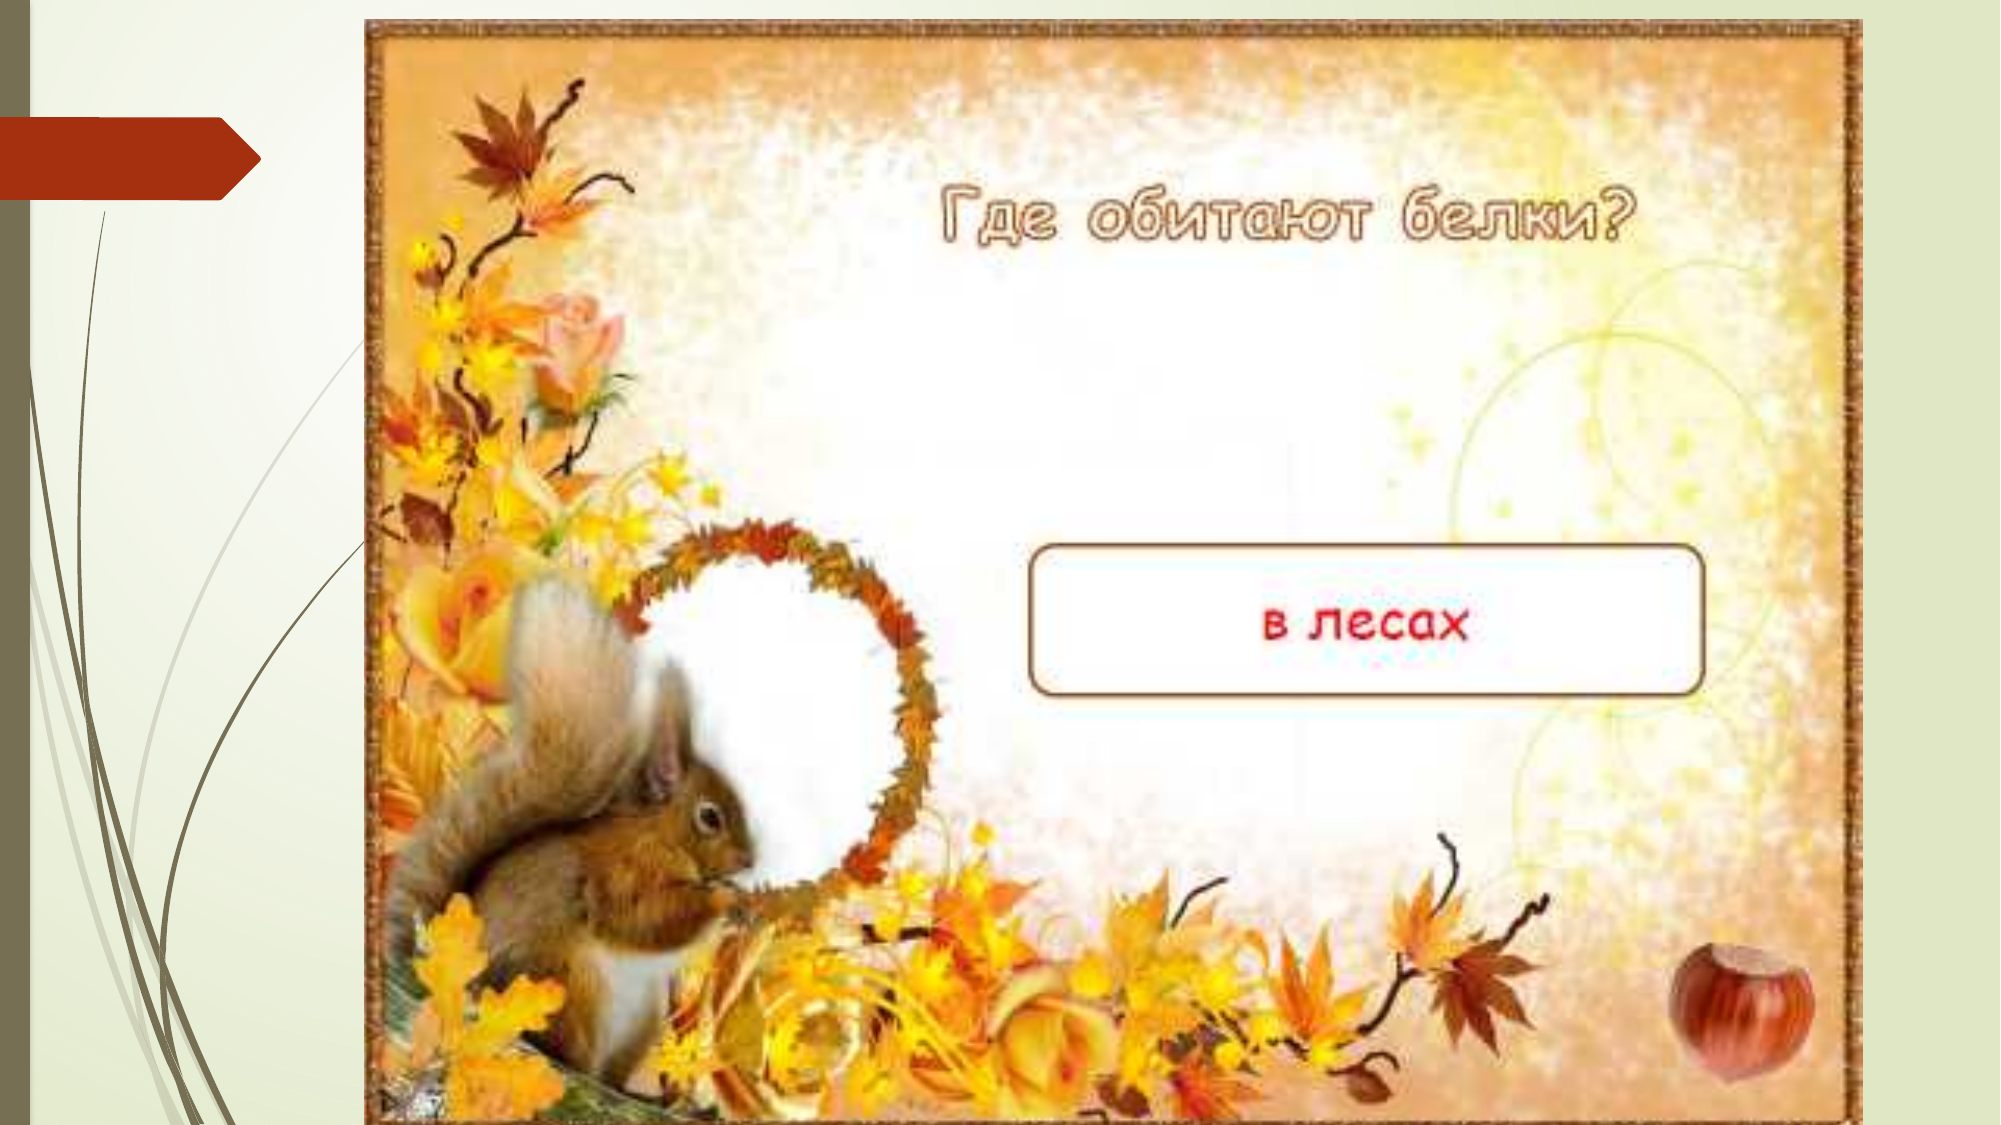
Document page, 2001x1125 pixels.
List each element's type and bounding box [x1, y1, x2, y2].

picture [364, 19, 1863, 1125]
